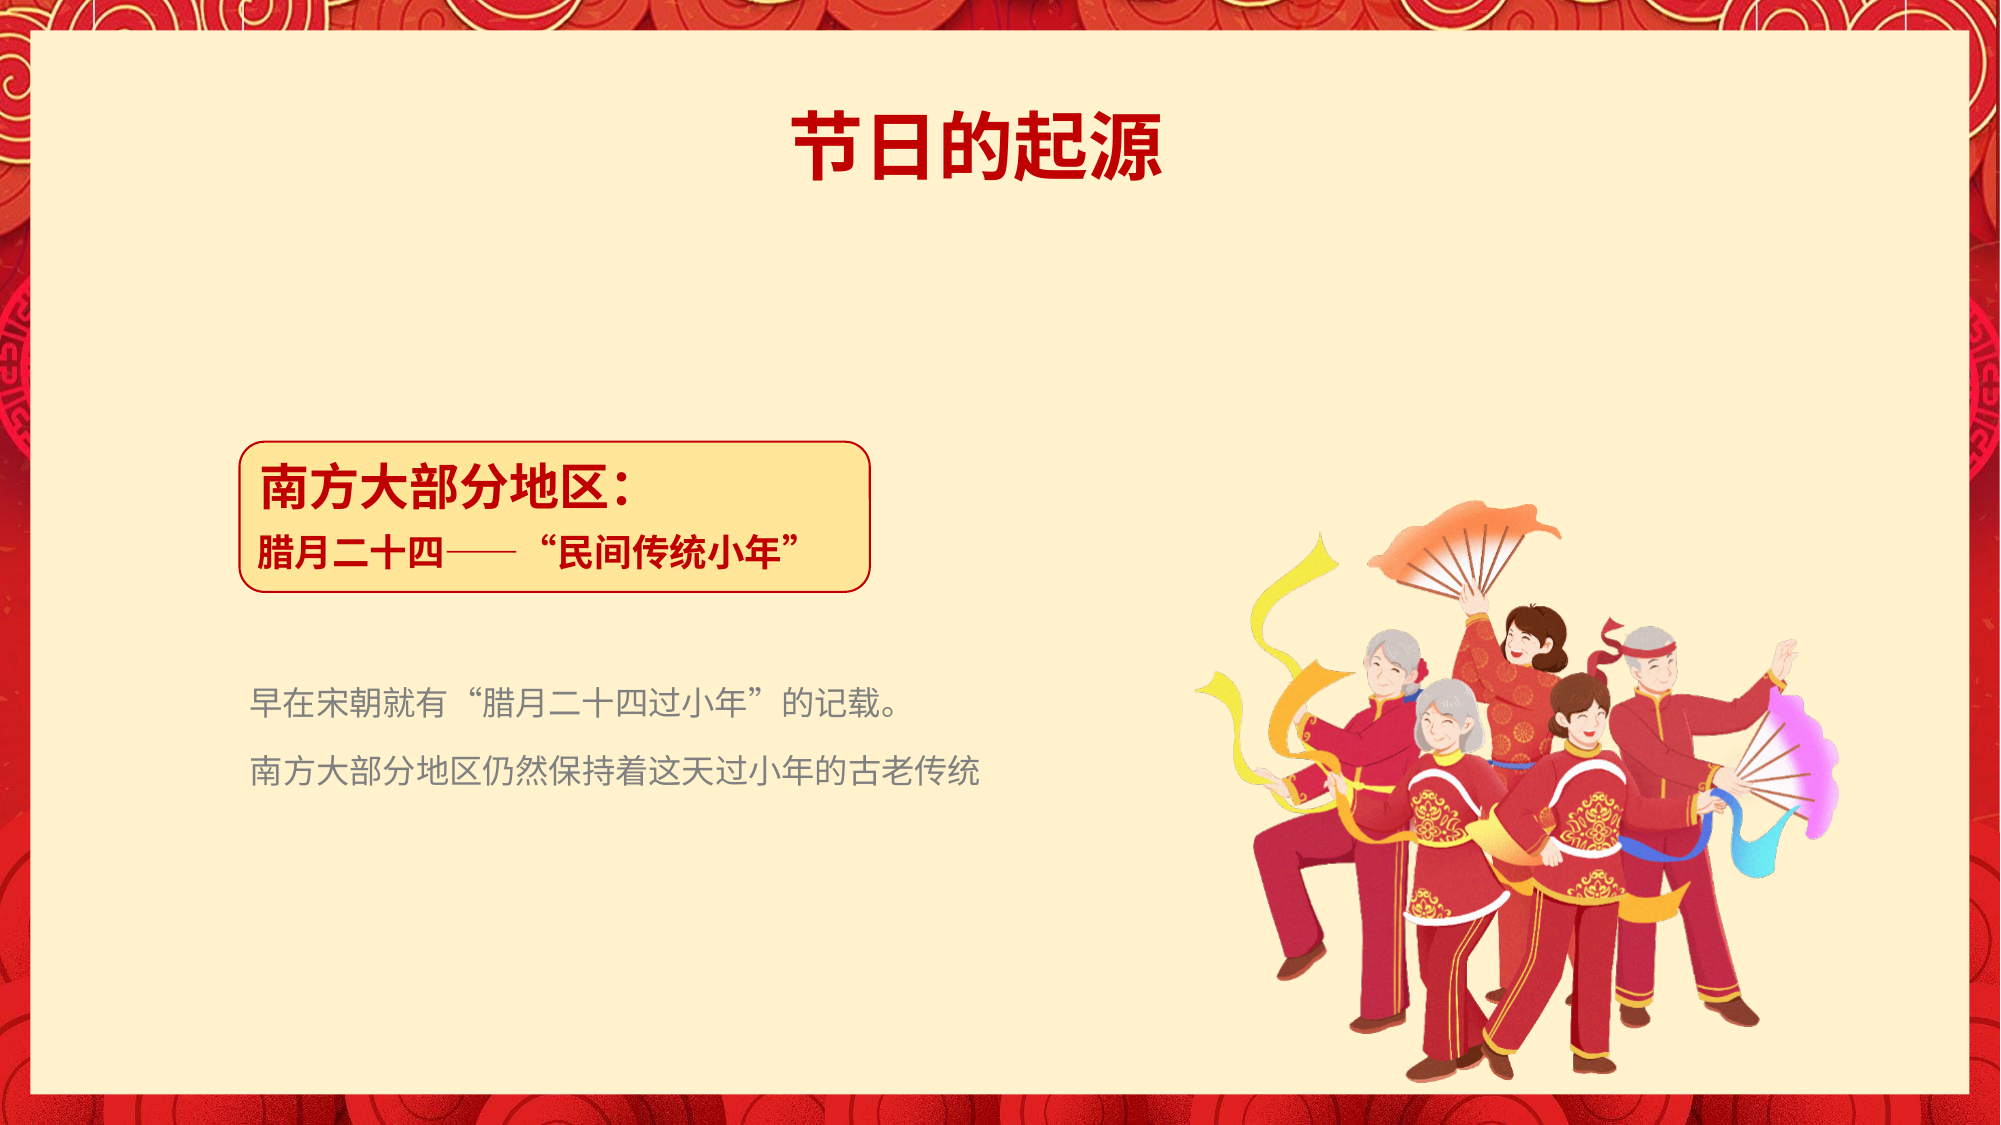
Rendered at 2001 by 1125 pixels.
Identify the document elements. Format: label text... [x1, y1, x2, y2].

text_box [287, 995, 1194, 1101]
text_box 节日的起源 [773, 92, 1227, 198]
picture [0, 0, 2000, 1125]
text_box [239, 441, 1243, 592]
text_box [235, 675, 1043, 799]
